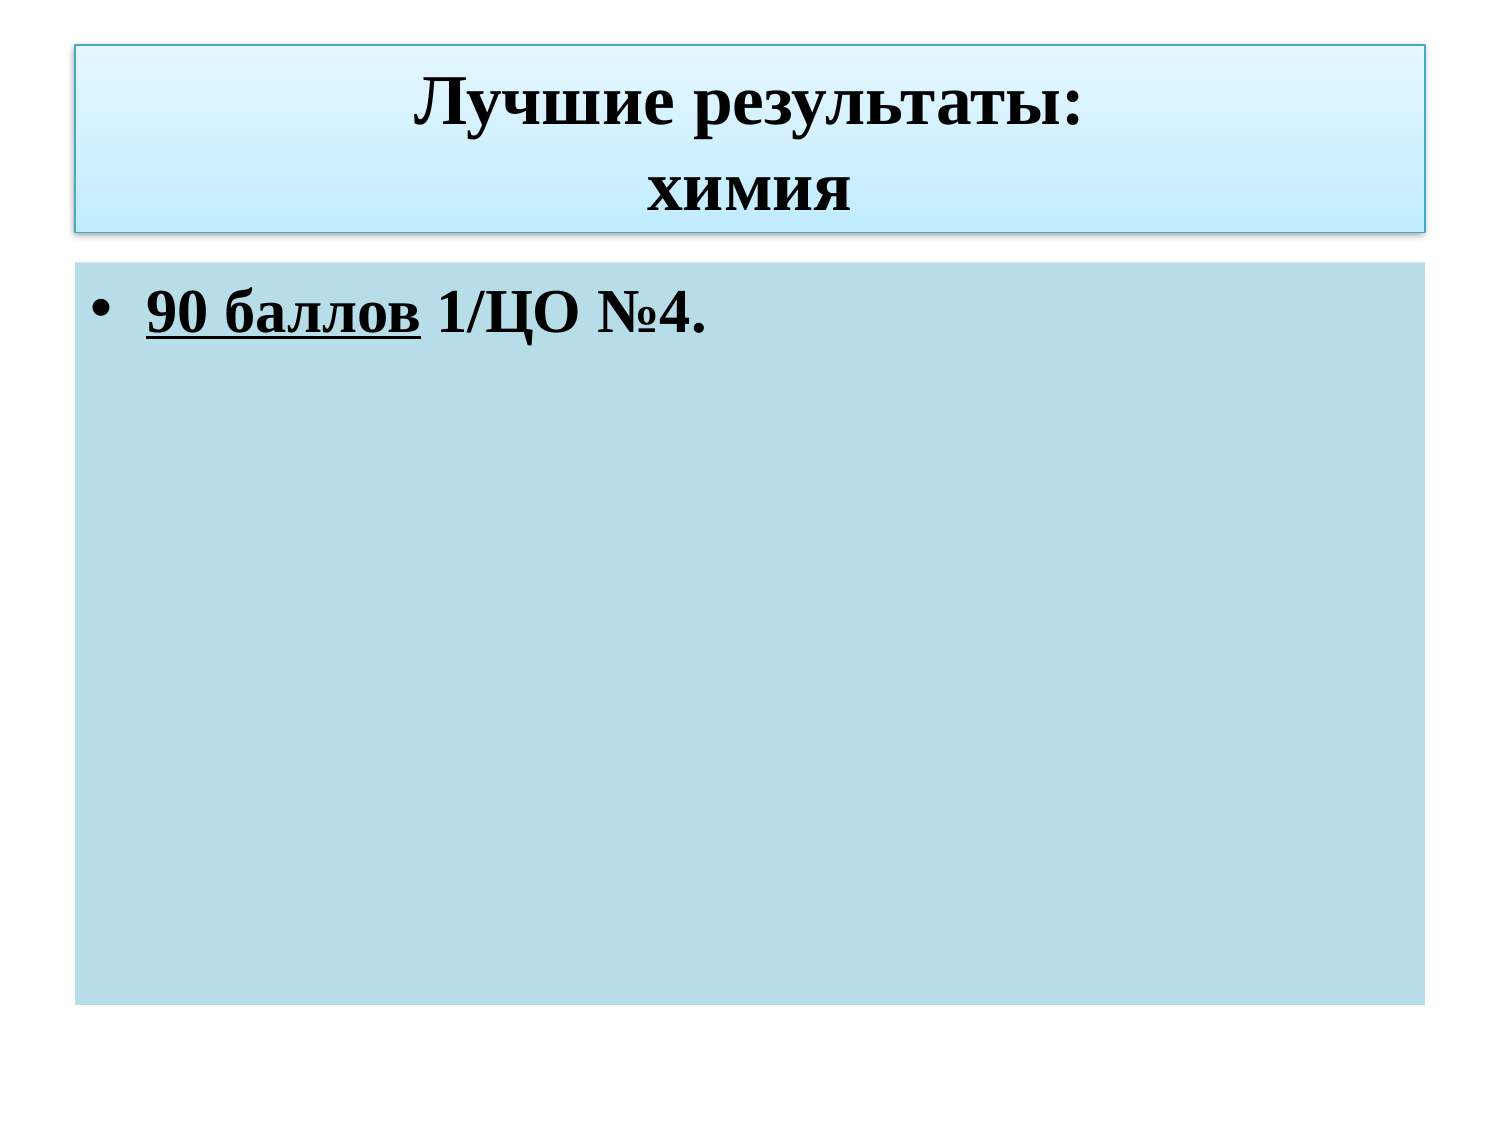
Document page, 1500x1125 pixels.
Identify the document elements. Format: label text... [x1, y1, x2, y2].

list 90 баллов 1/ЦО №4. [75, 262, 1425, 1005]
title Лучшие результаты: химия [74, 44, 1426, 233]
